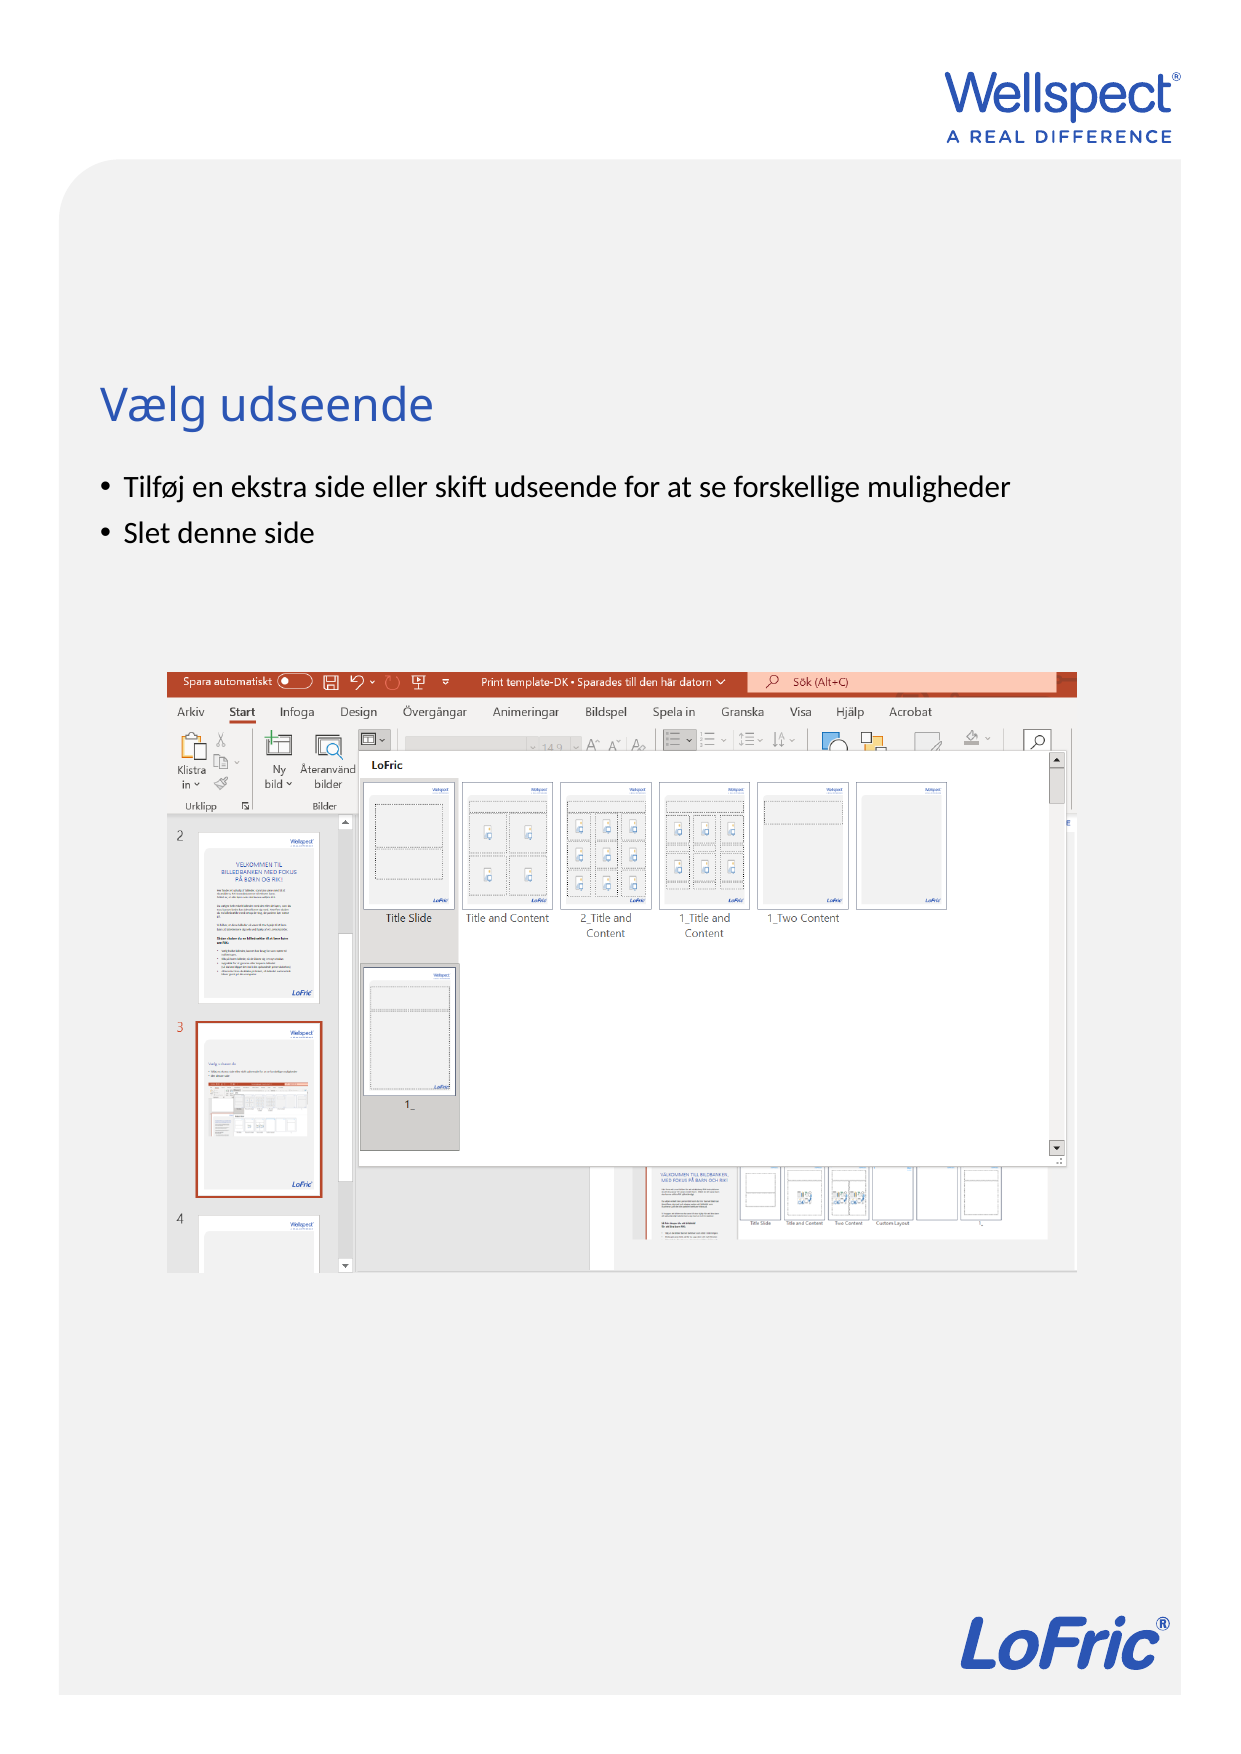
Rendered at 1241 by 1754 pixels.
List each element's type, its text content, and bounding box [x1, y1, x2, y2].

title Vælg udseende [85, 250, 1155, 463]
picture [163, 667, 1077, 1273]
list Tilføj en ekstra side eller skift udseende for at se forskellige muligheder Slet denne side [85, 463, 1155, 622]
